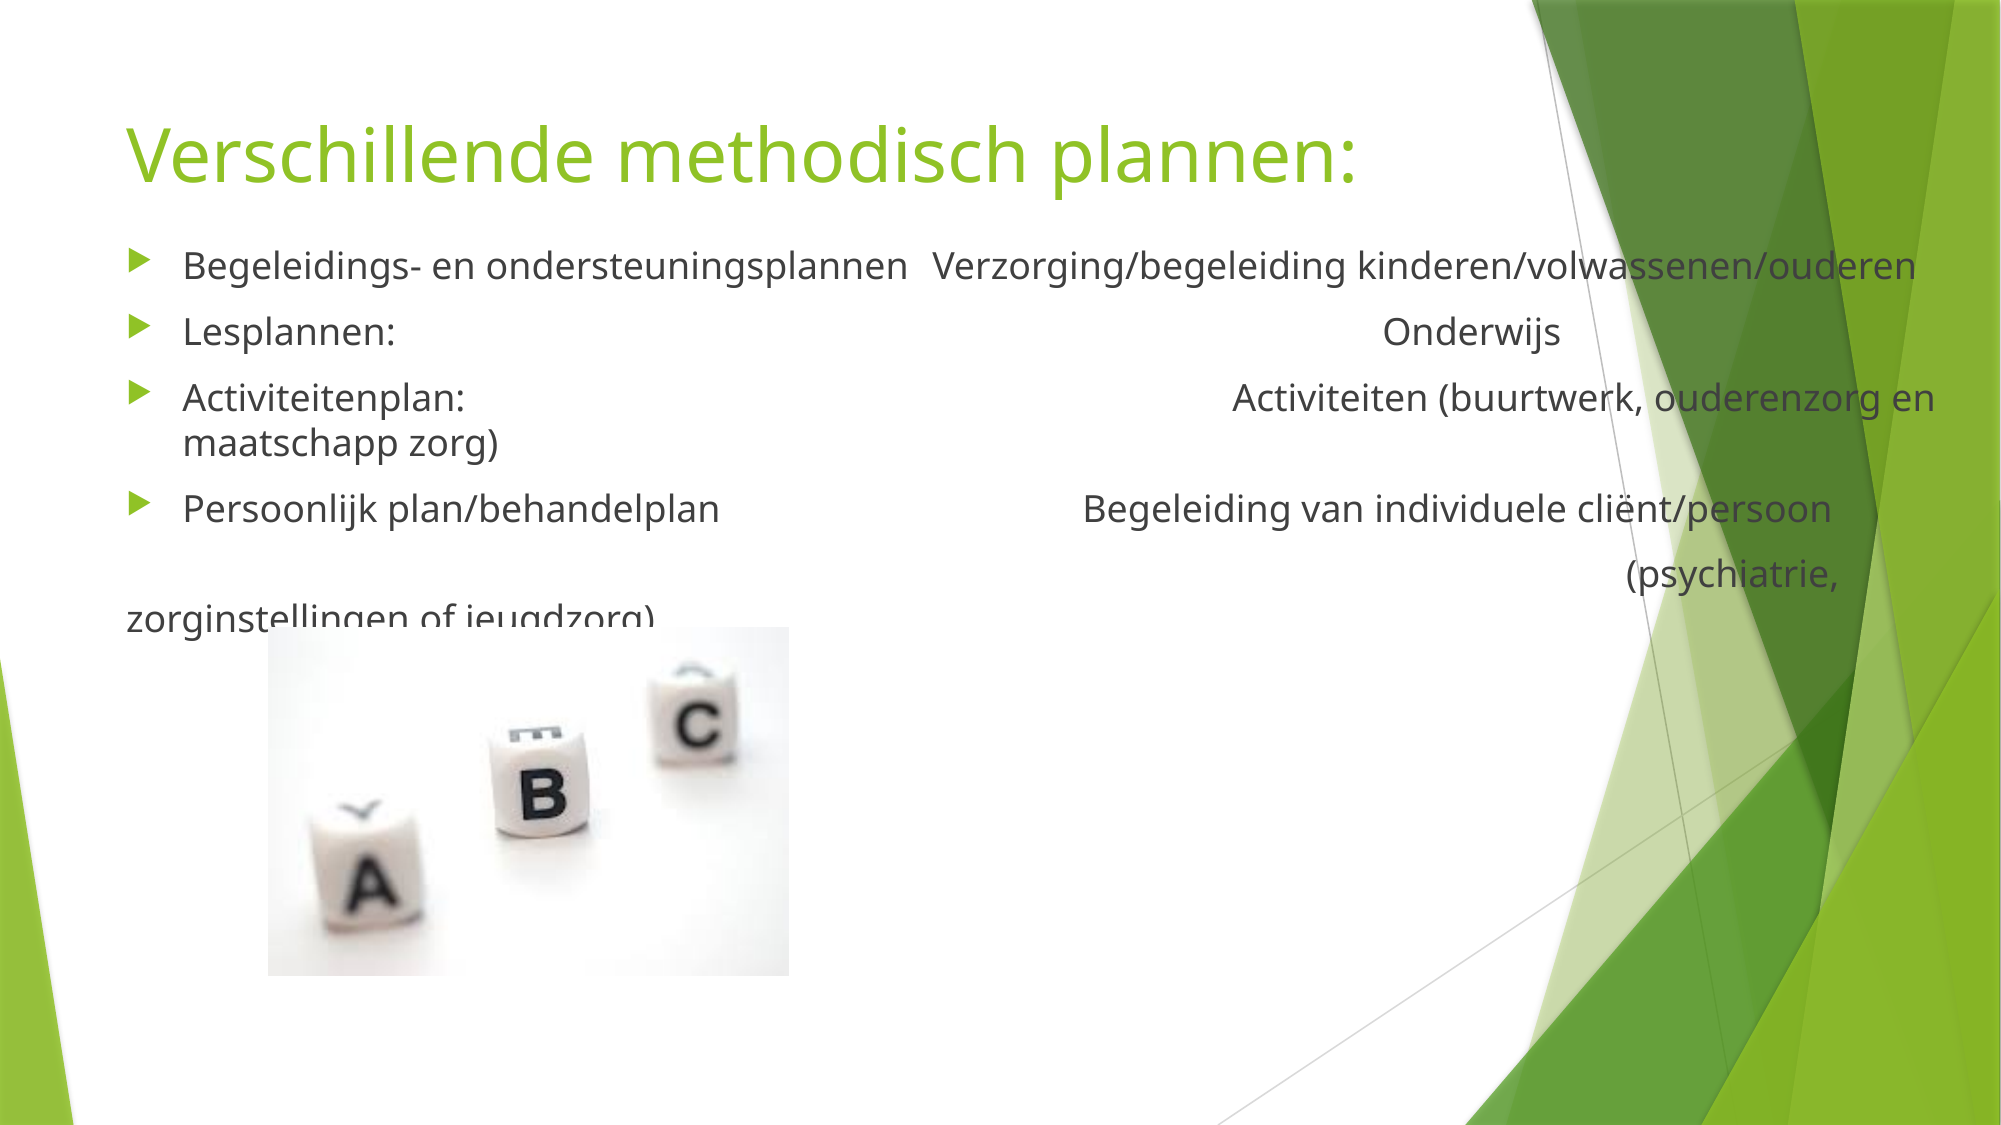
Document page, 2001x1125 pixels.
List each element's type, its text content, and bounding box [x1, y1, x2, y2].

list Begeleidings- en ondersteuningsplannen Verzorging/begeleiding kinderen/volwassenen/ouderen Lesplannen: Onderwijs Activiteitenplan: Activiteiten (buurtwerk, ouderenzorg en maatschapp zorg) Persoonlijk plan/behandelplan Begeleiding van individuele cliënt/persoon (psychiatrie, zorginstellingen of jeugdzorg) [111, 234, 2000, 872]
picture [268, 626, 790, 976]
title Verschillende methodisch plannen: [111, 99, 1522, 234]
